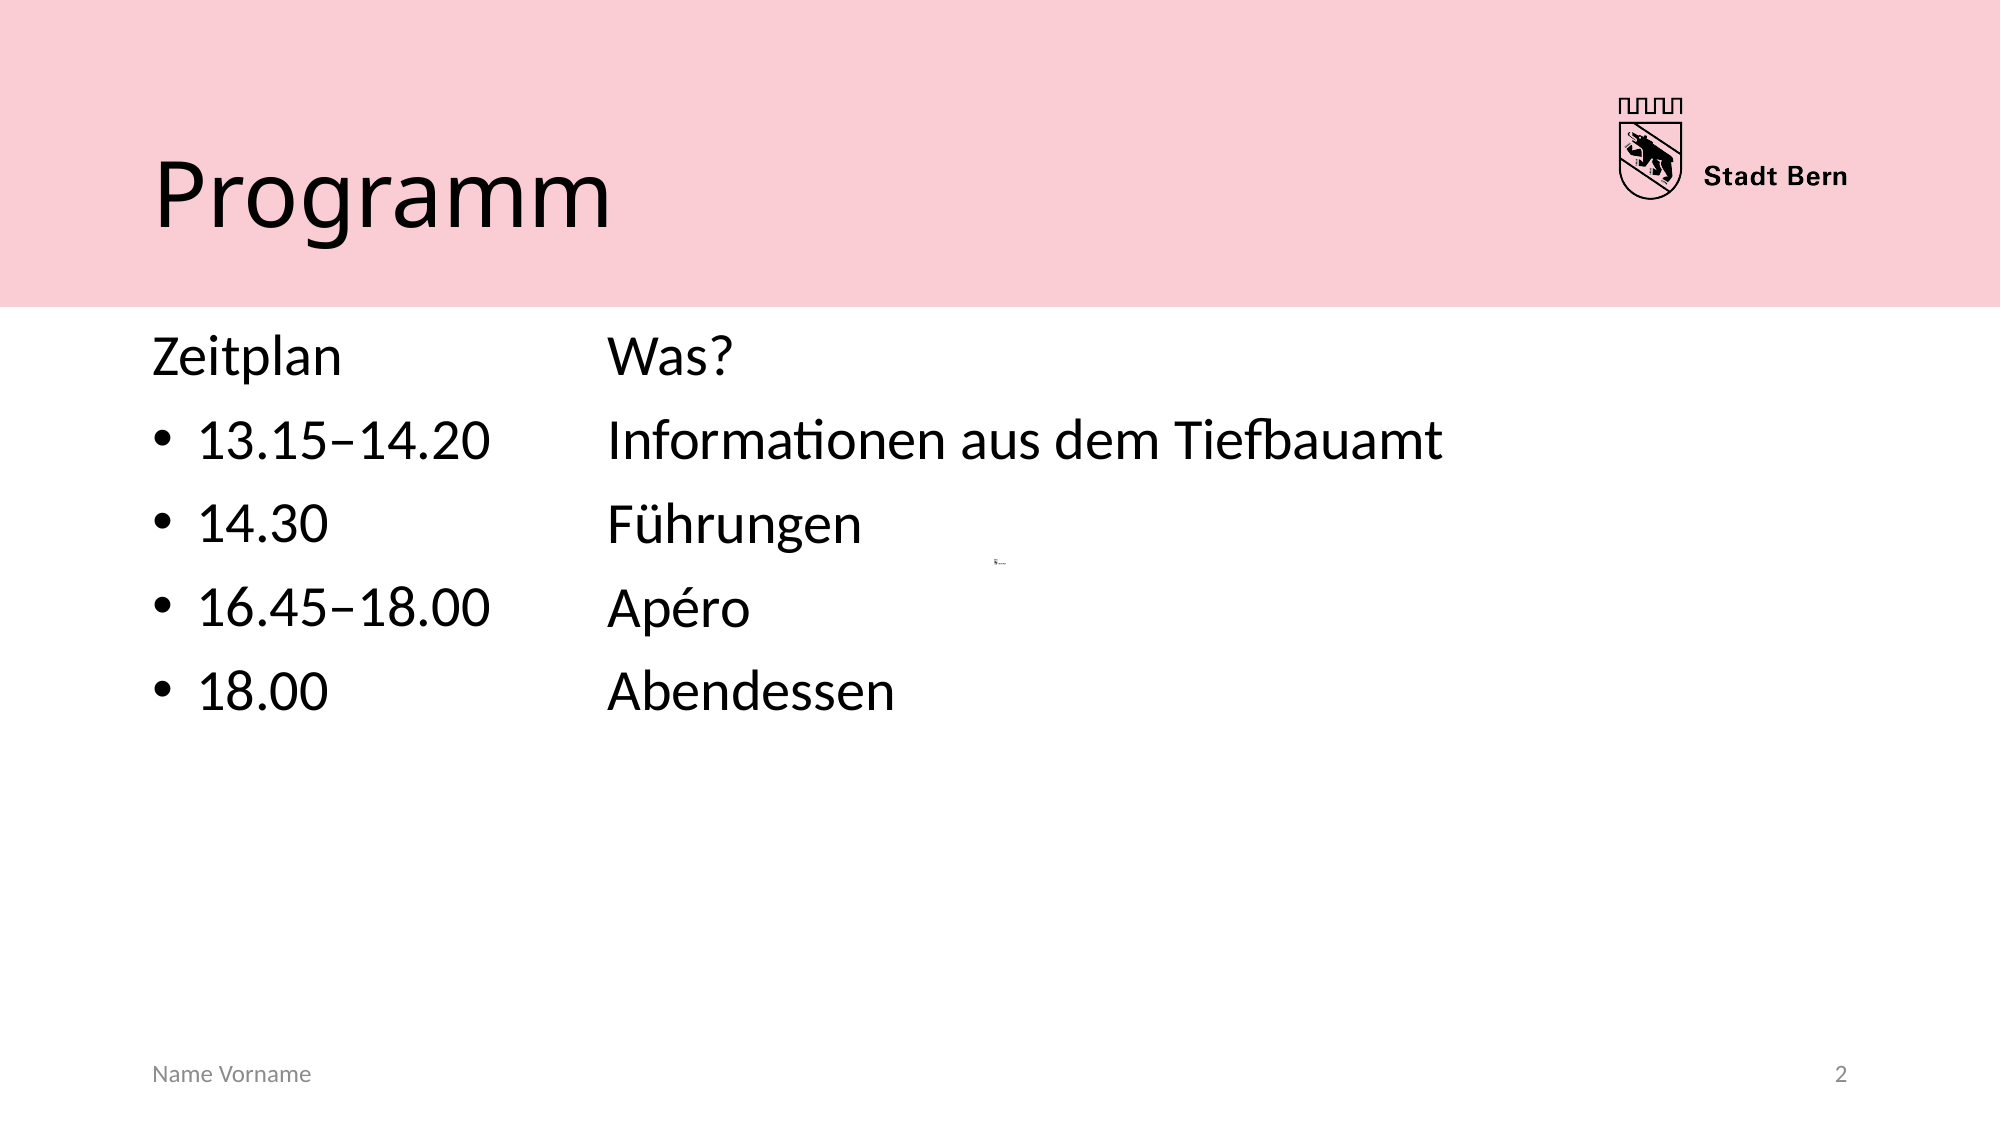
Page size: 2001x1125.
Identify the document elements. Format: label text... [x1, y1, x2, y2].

slide_number 2 [1412, 1042, 1863, 1103]
title Programm [137, 89, 1592, 307]
slide_number Name Vorname [137, 1042, 588, 1103]
list Zeitplan 13.15–14.20 14.30 16.45–18.00 18.00 [137, 317, 551, 1032]
picture [1606, 92, 1852, 205]
list Was? Informationen aus dem Tiefbauamt Führungen Apéro Abendessen [592, 317, 1863, 1032]
